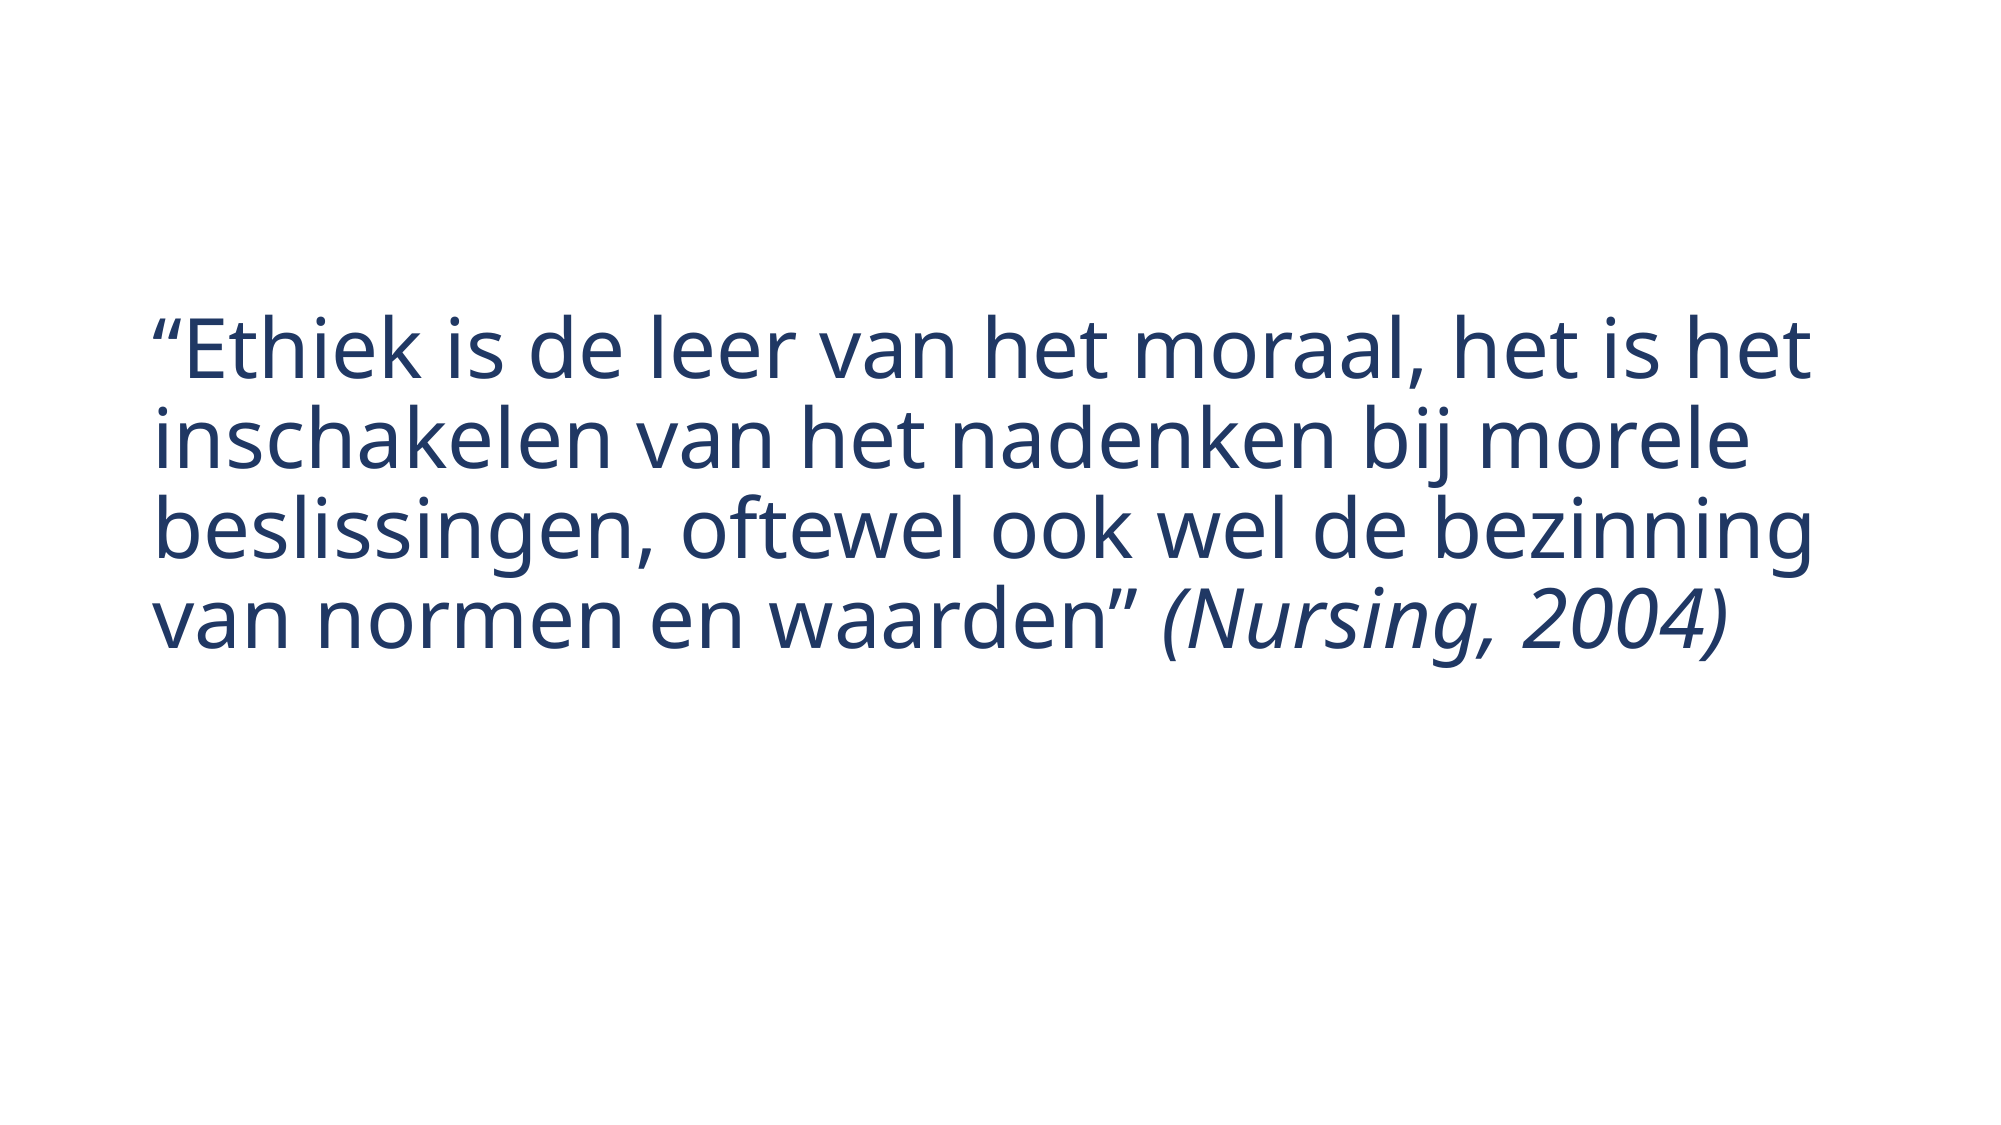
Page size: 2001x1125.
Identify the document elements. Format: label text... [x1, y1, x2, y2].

list “Ethiek is de leer van het moraal, het is het inschakelen van het nadenken bij morele beslissingen, oftewel ook wel de bezinning van normen en waarden” (Nursing, 2004) [137, 299, 1863, 1014]
